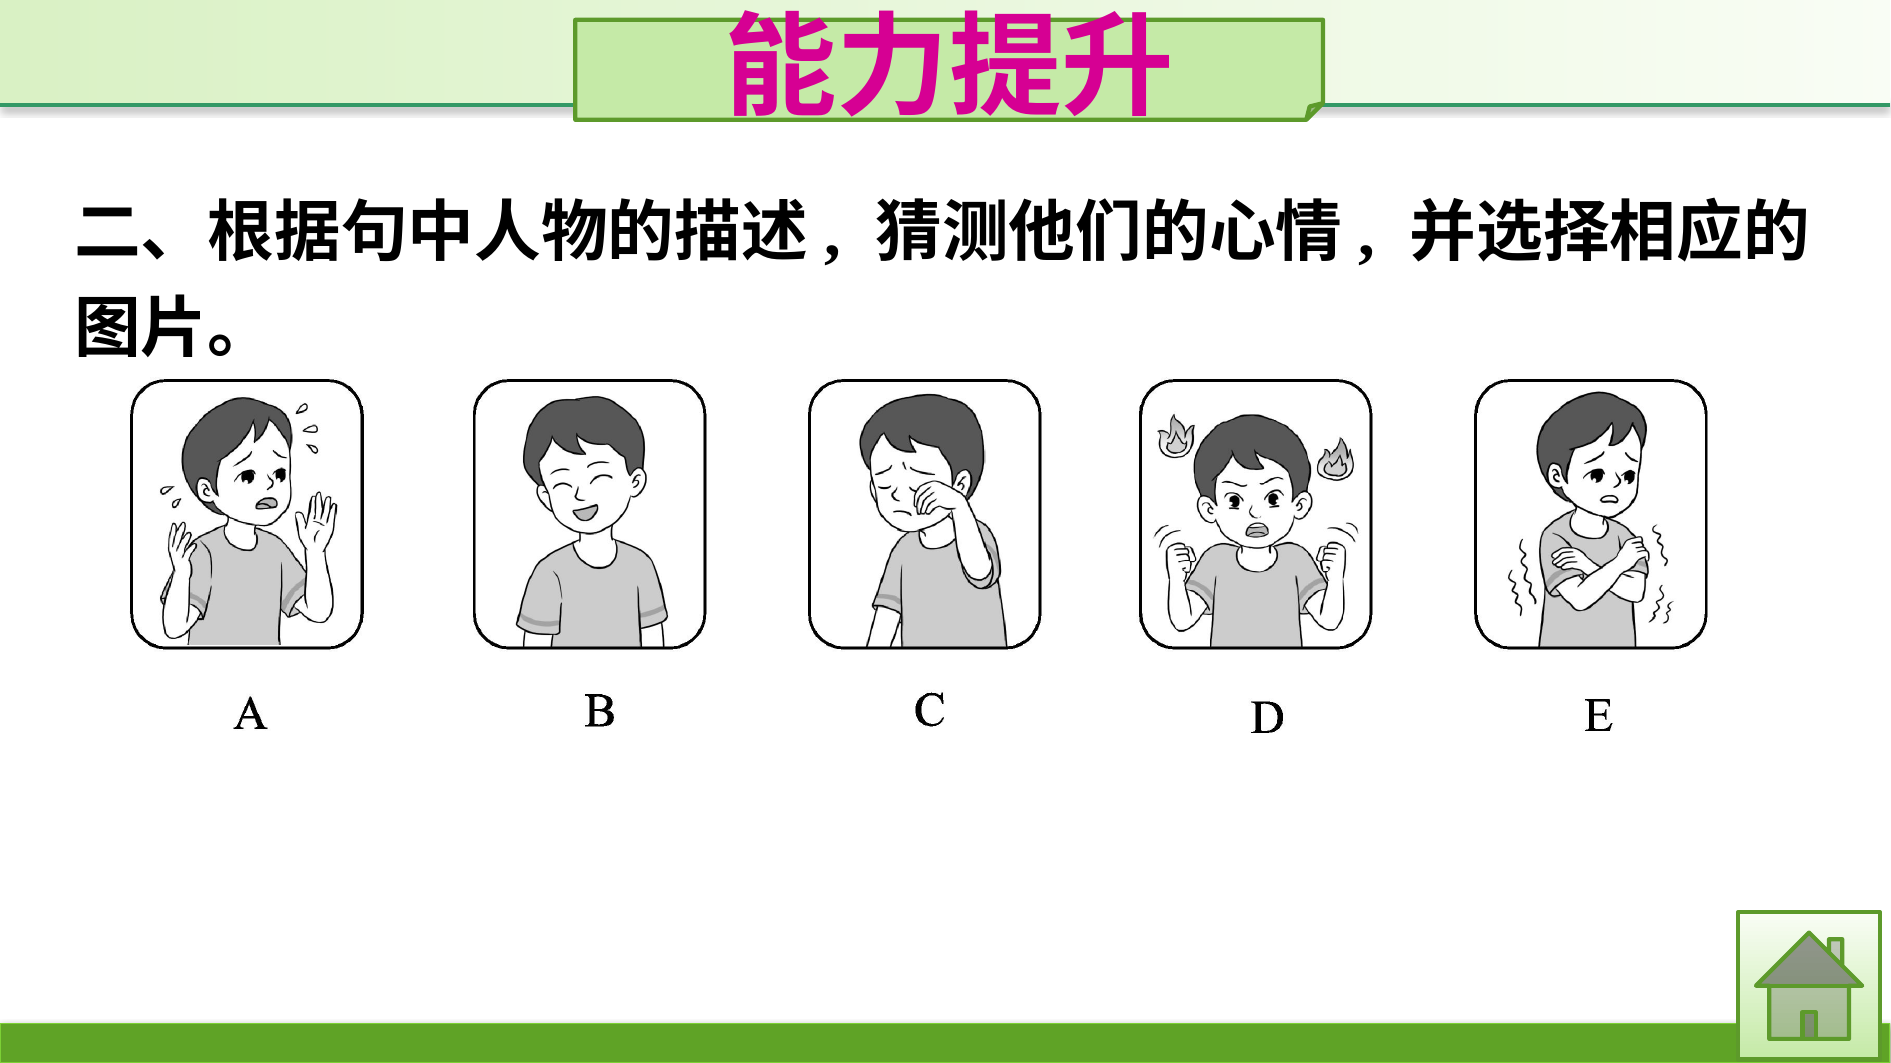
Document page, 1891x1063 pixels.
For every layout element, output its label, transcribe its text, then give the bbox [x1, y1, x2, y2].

text_box 能力提升 [573, 17, 1326, 122]
picture [129, 377, 1711, 733]
text_box 二、根据句中人物的描述, 猜测他们的心情, 并选择相应的图片。 [59, 165, 1833, 372]
